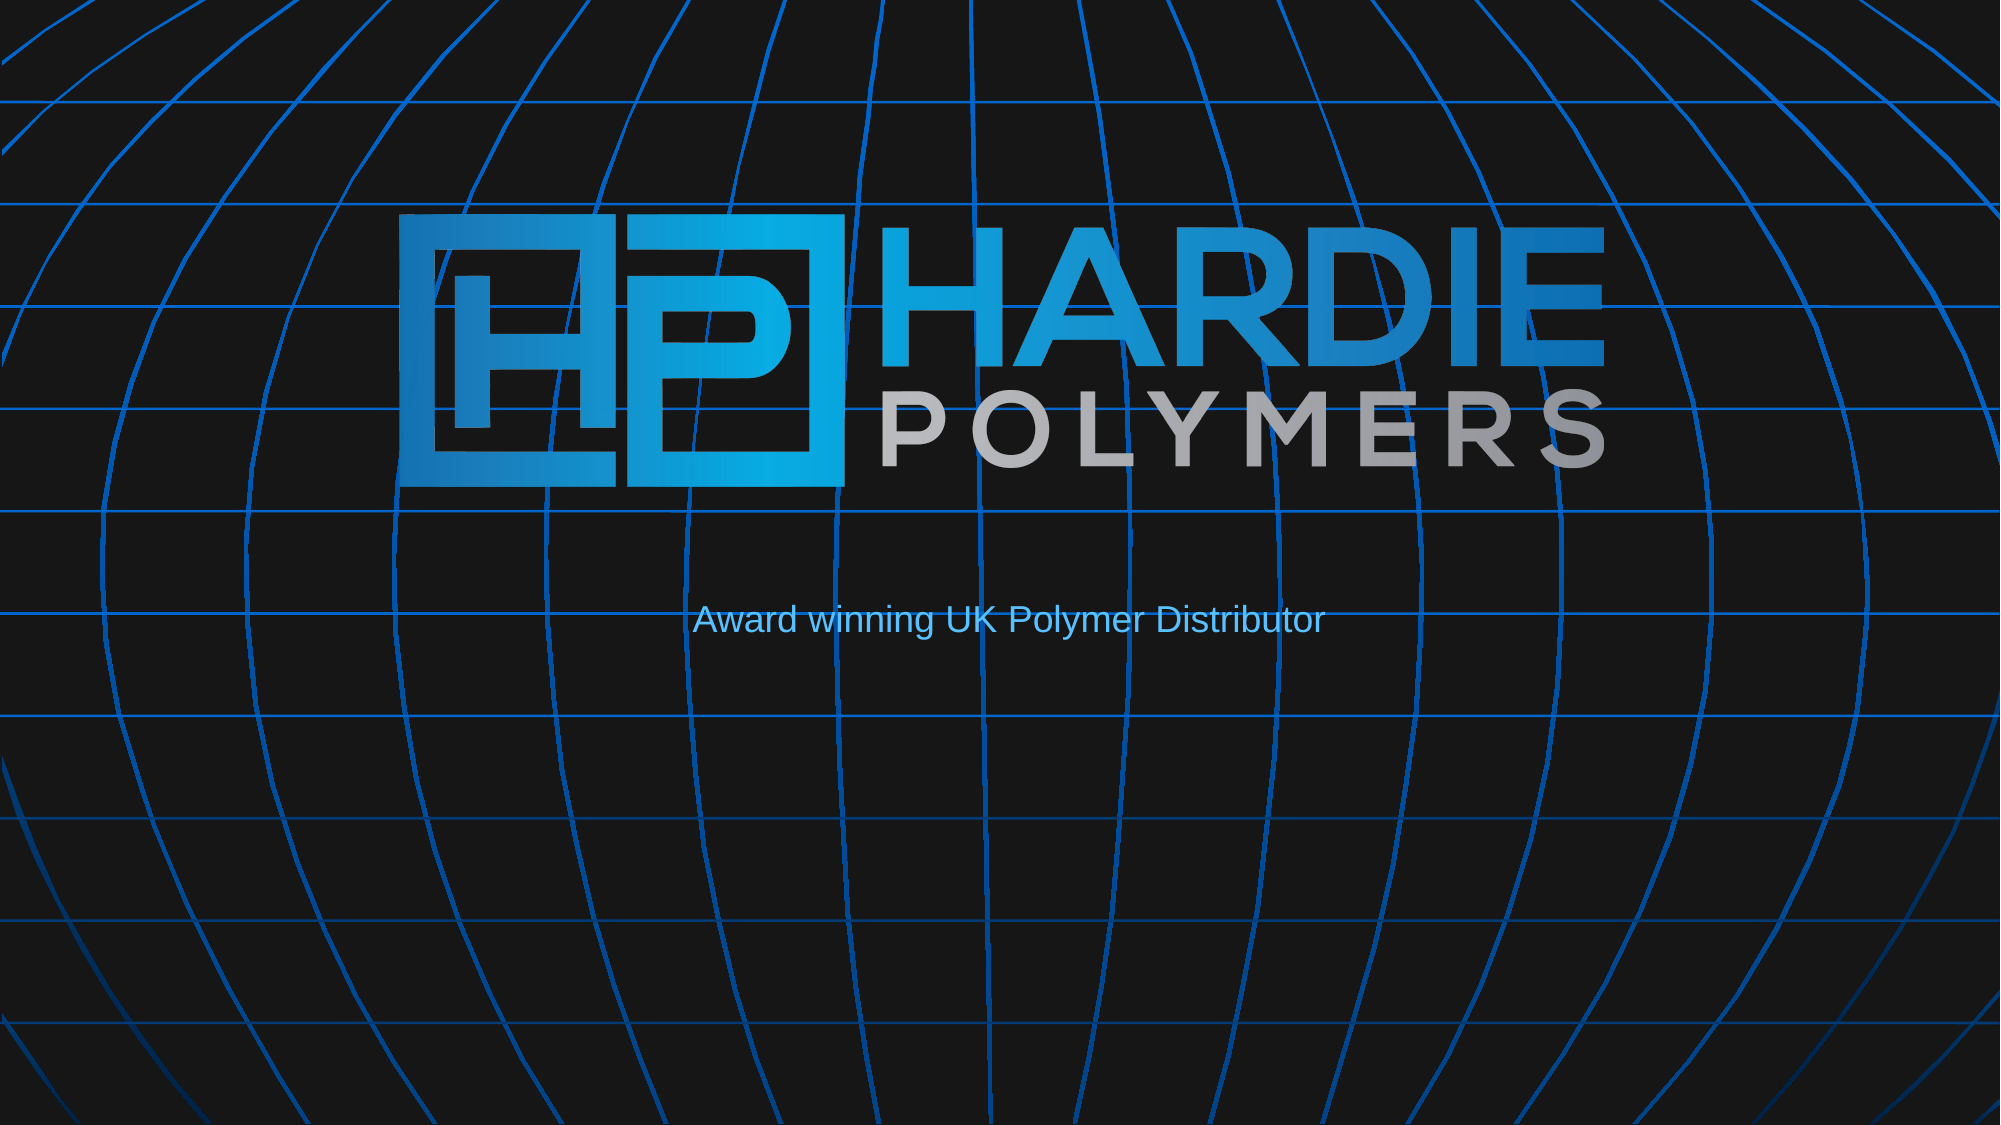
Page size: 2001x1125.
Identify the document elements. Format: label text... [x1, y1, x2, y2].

picture [663, 312, 755, 342]
picture [845, 214, 1605, 487]
picture [399, 214, 809, 487]
title [249, 81, 1751, 215]
subtitle Award winning UK Polymer Distributor [123, 587, 1896, 706]
